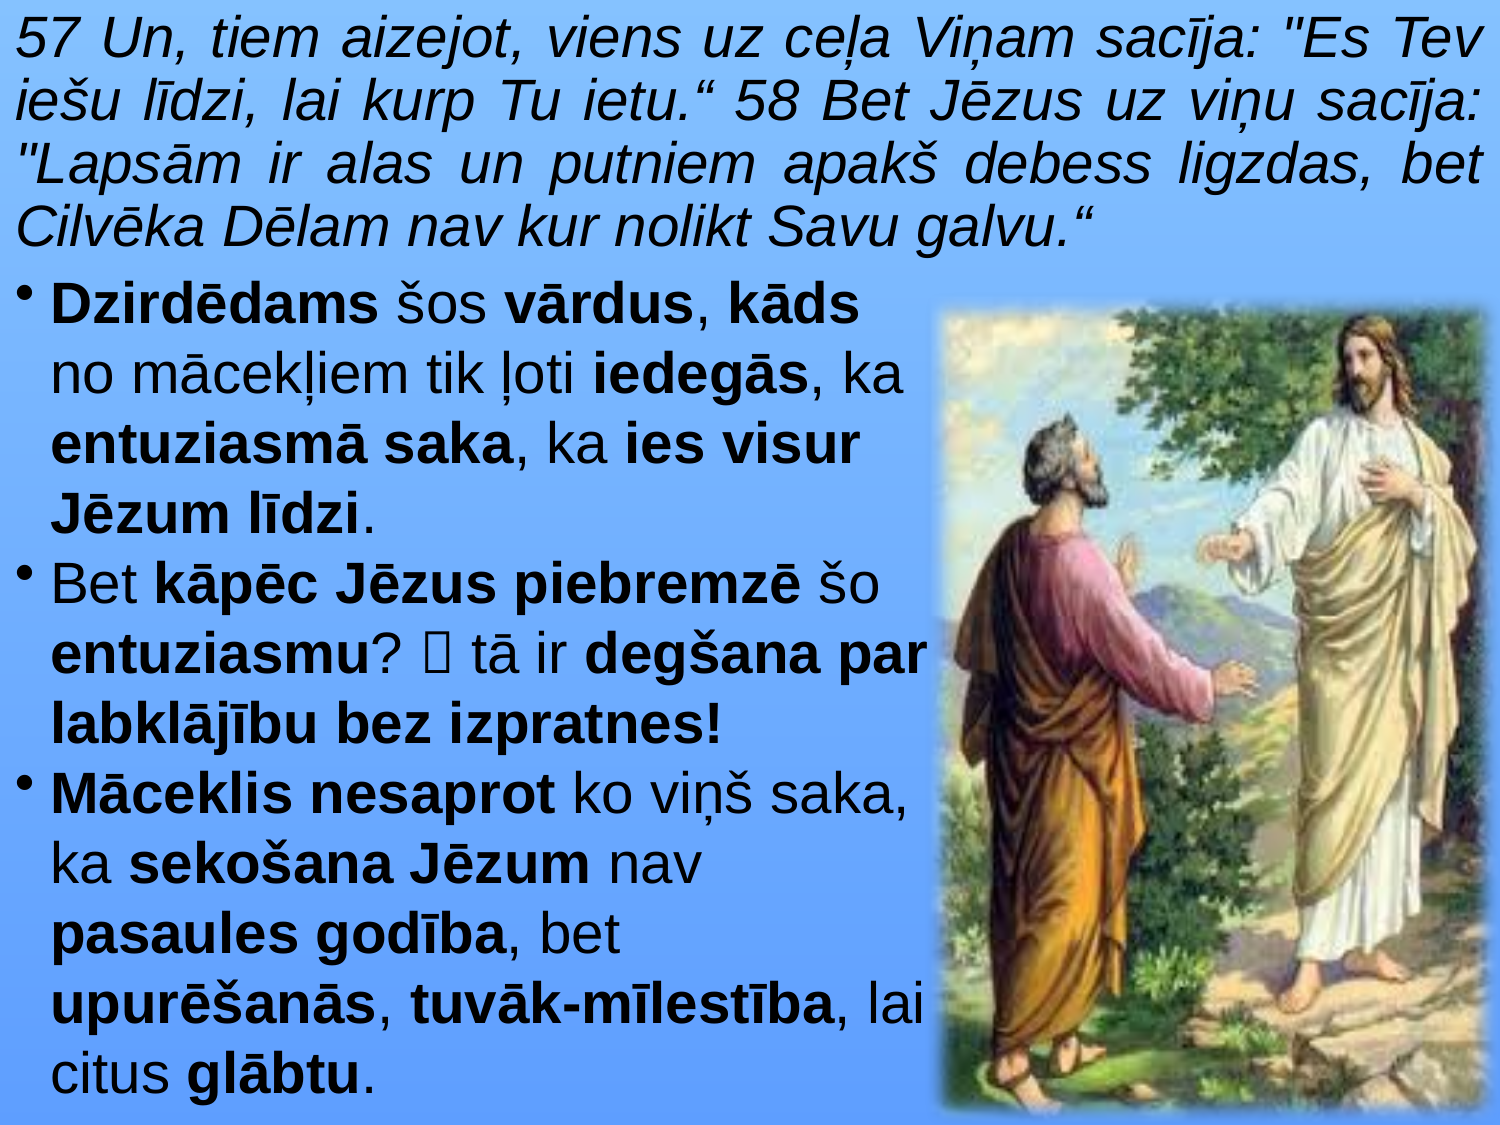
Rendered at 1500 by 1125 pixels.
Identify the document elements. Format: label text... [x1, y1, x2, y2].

list 57 Un, tiem aizejot, viens uz ceļa Viņam sacīja: "Es Tev iešu līdzi, lai kurp Tu ietu.“ 58 Bet Jēzus uz viņu sacīja: "Lapsām ir alas un putniem apakš debess ligzdas, bet Cilvēka Dēlam nav kur nolikt Savu galvu.“ [0, 0, 1500, 178]
text_box Dzirdēdams šos vārdus, kāds no mācekļiem tik ļoti iedegās, ka entuziasmā saka, ka ies visur Jēzum līdzi. Bet kāpēc Jēzus piebremzē šo entuziasmu?  tā ir degšana par labklājību bez izpratnes! Māceklis nesaprot ko viņš saka, ka sekošana Jēzum nav pasaules godība, bet upurēšanās, tuvāk-mīlestība, lai citus glābtu. [0, 257, 950, 1113]
picture [925, 292, 1500, 1125]
